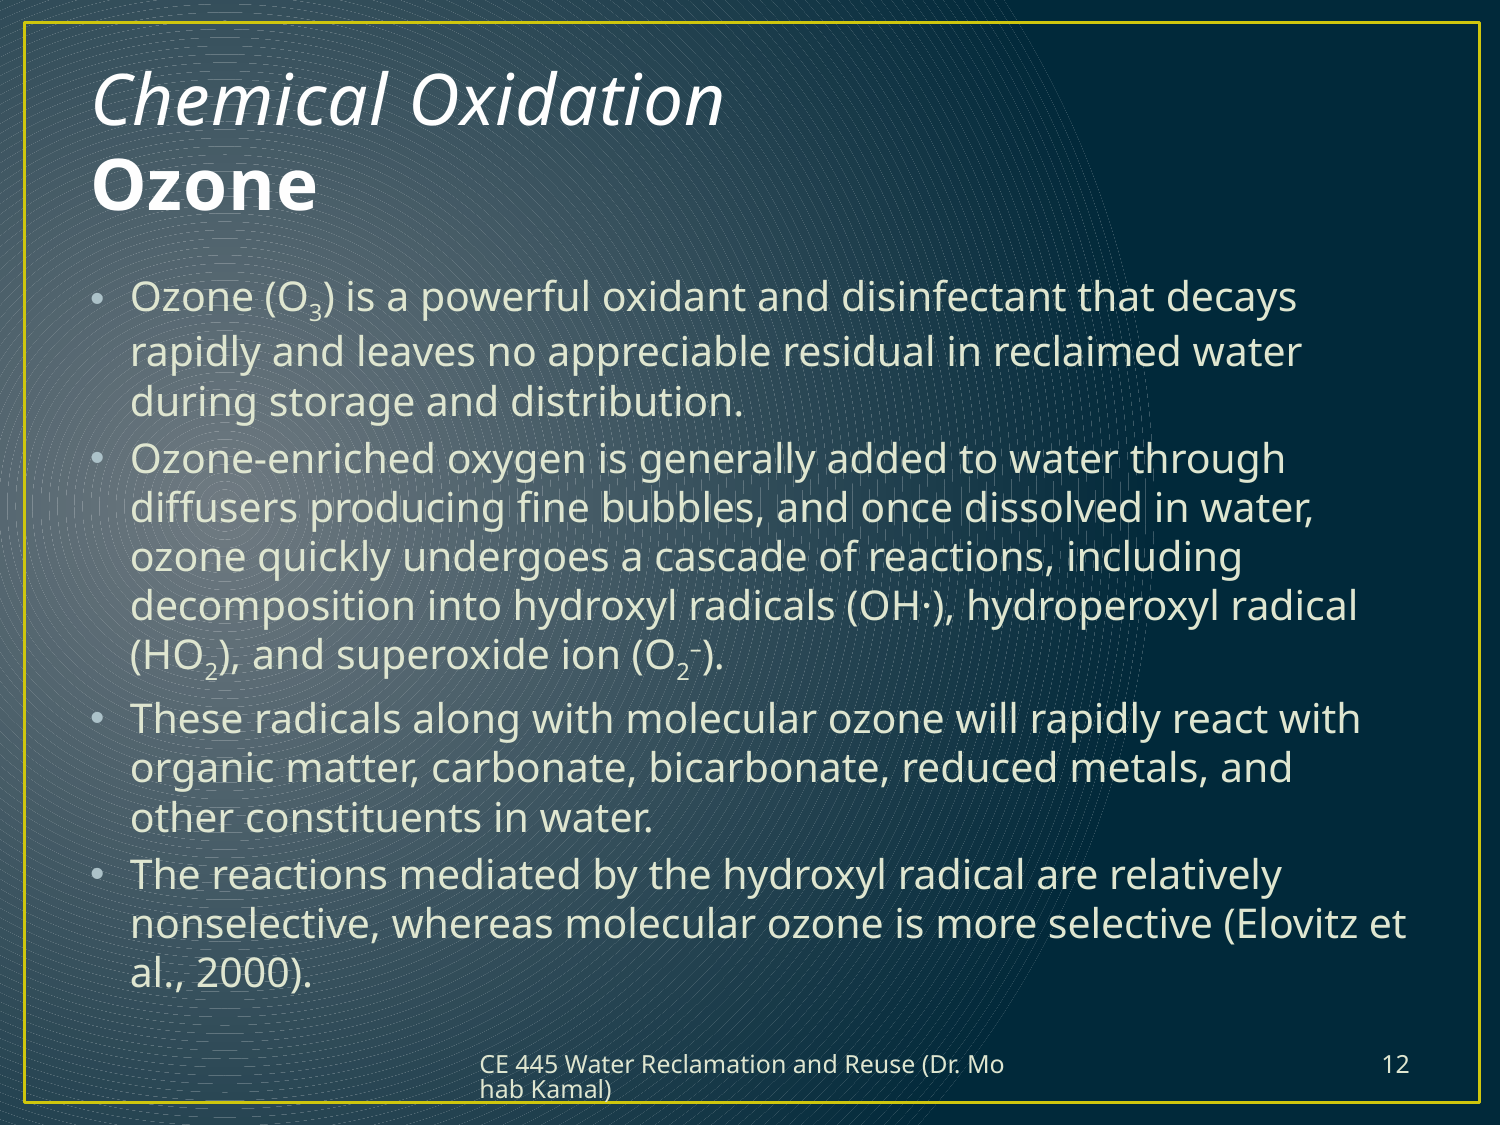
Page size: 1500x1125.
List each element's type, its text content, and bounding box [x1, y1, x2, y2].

footer CE 445 Water Reclamation and Reuse (Dr. Mohab Kamal) [464, 1035, 1036, 1096]
title Chemical Oxidation Ozone [75, 45, 1425, 233]
slide_number 12 [1074, 1035, 1425, 1096]
list Ozone (O3) is a powerful oxidant and disinfectant that decays rapidly and leaves no appreciable residual in reclaimed water during storage and distribution. Ozone-enriched oxygen is generally added to water through diffusers producing fine bubbles, and once dissolved in water, ozone quickly undergoes a cascade of reactions, including decomposition into hydroxyl radicals (OH·), hydroperoxyl radical (HO2), and superoxide ion (O2–). These radicals along with molecular ozone will rapidly react with organic matter, carbonate, bicarbonate, reduced metals, and other constituents in water. The reactions mediated by the hydroxyl radical are relatively nonselective, whereas molecular ozone is more selective (Elovitz et al., 2000). [75, 262, 1425, 1005]
